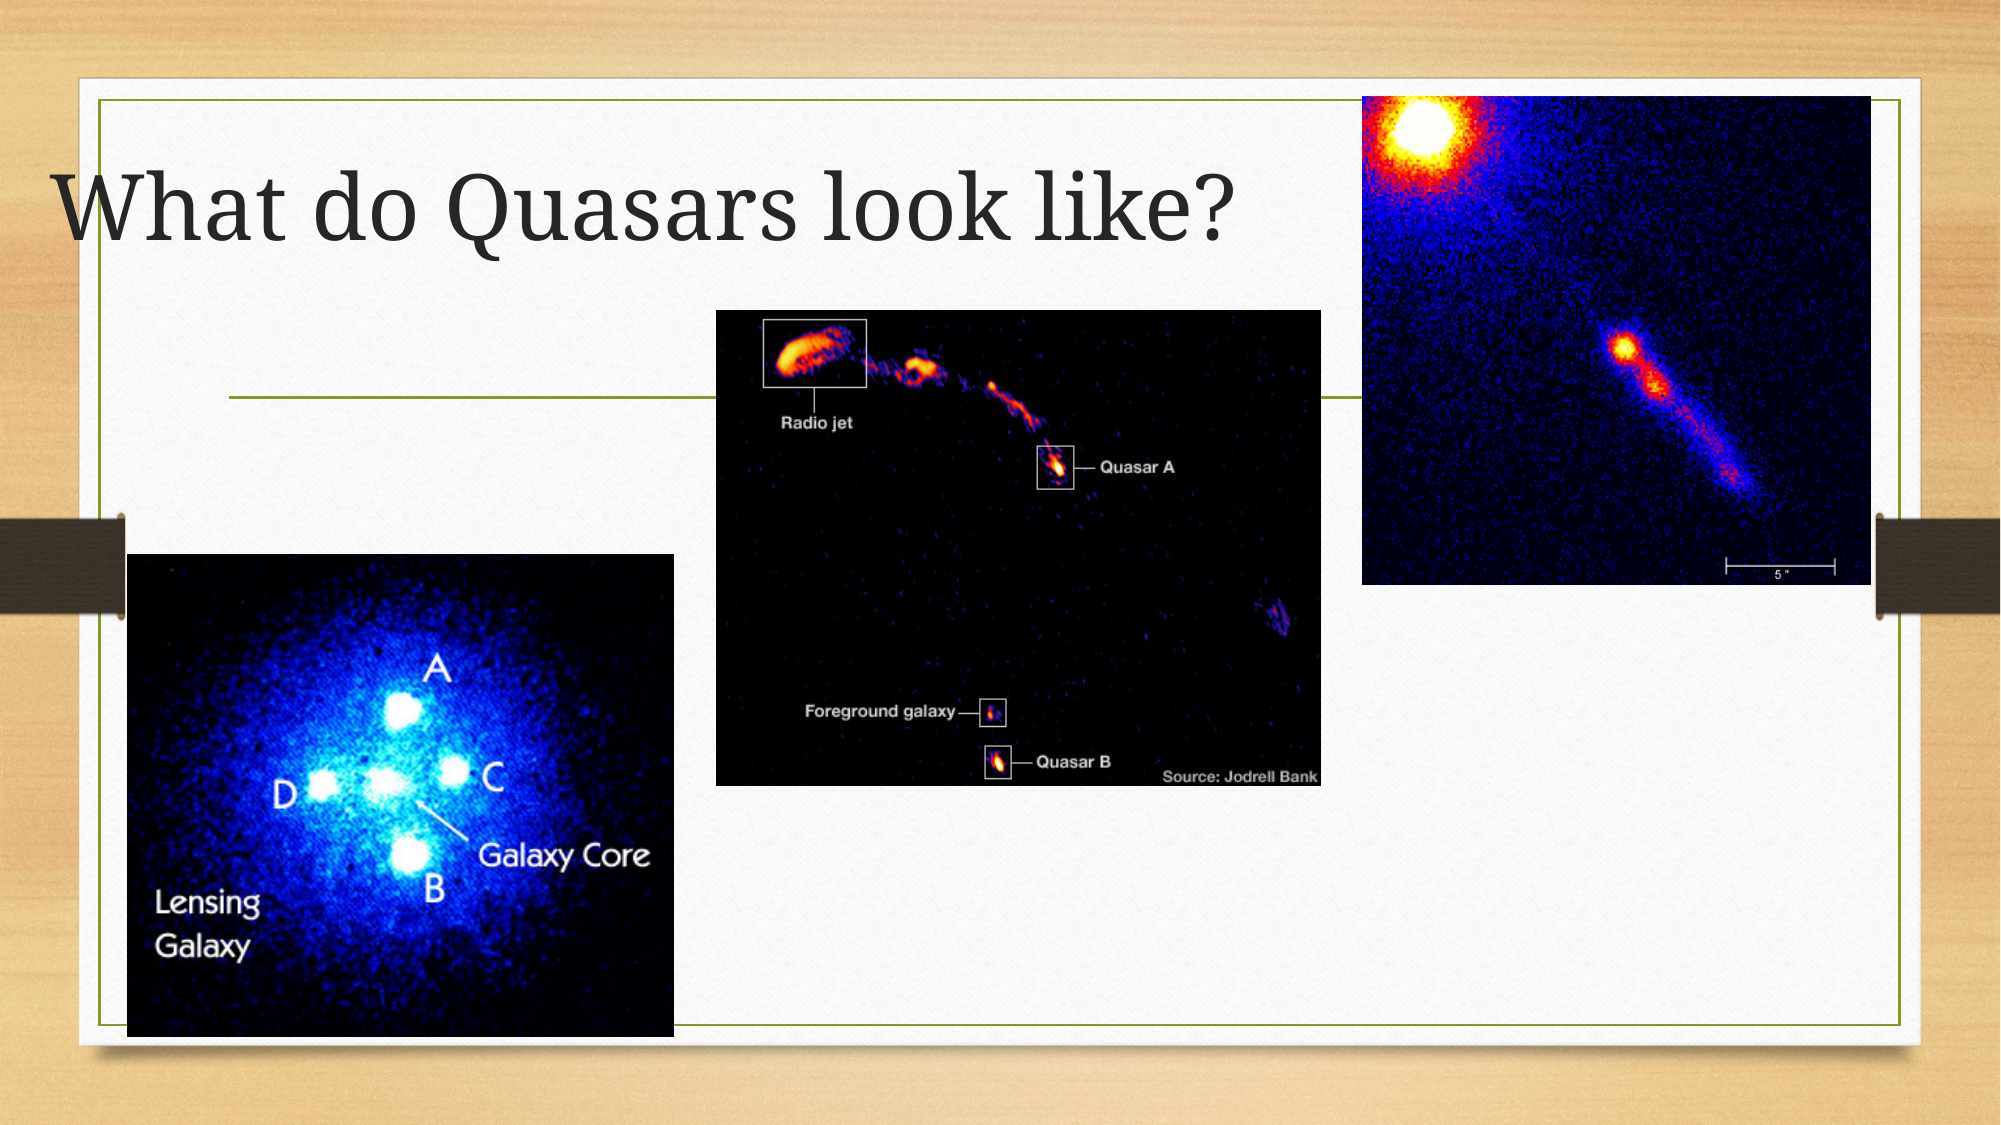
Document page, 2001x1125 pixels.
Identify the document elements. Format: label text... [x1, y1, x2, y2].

picture [0, 0, 2001, 1125]
title What do Quasars look like? [0, 96, 1362, 311]
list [126, 553, 675, 1038]
